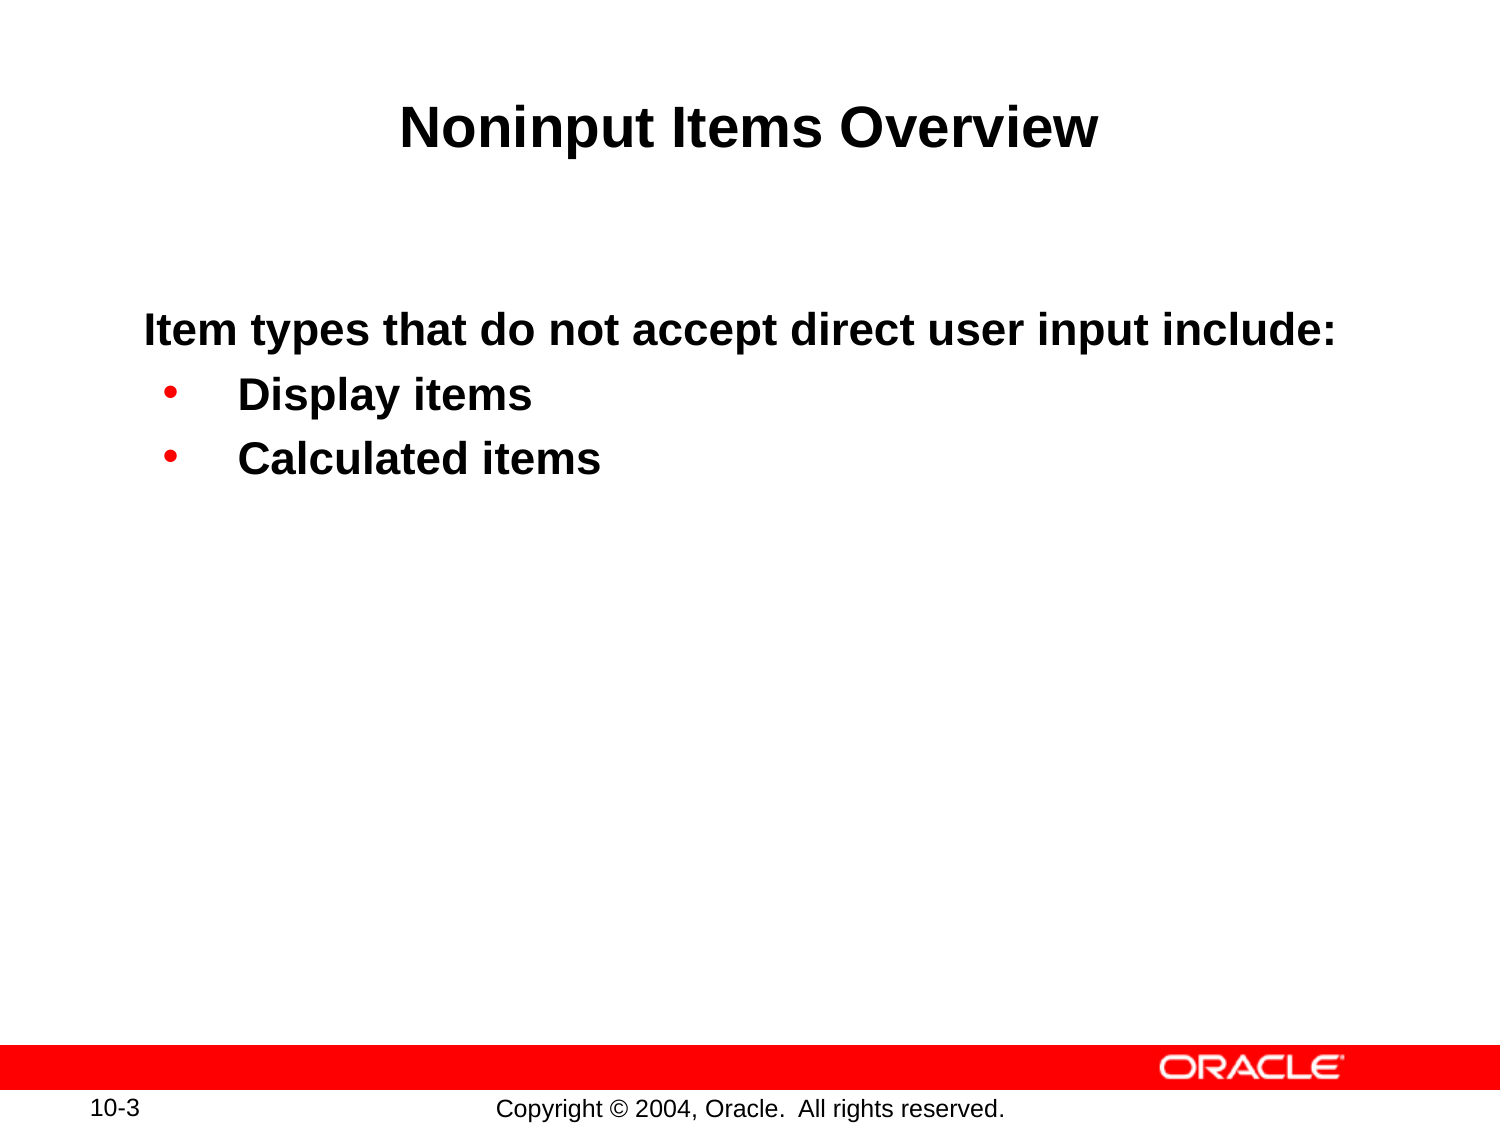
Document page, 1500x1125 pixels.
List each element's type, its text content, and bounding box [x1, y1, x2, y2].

list Item types that do not accept direct user input include: Display items Calculated items [141, 297, 1351, 492]
title Noninput Items Overview [149, 87, 1351, 232]
